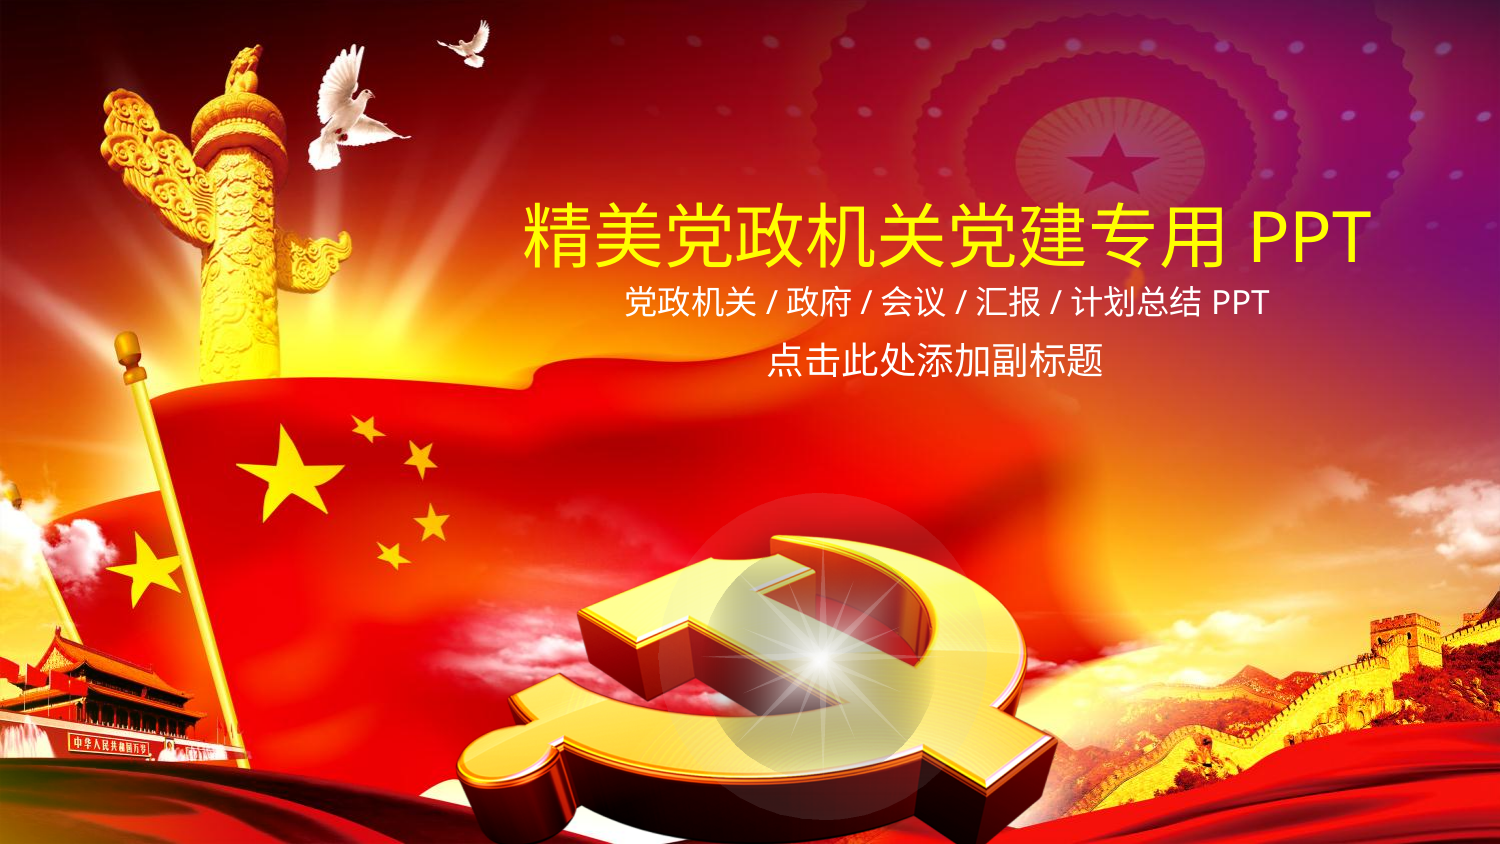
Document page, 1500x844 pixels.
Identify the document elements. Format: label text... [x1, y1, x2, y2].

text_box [658, 492, 987, 821]
picture [0, 0, 1500, 844]
text_box 精美党政机关党建专用PPT [507, 184, 1387, 285]
text_box 党政机关/政府/会议/汇报/计划总结PPT [610, 285, 1285, 329]
text_box 点击此处添加副标题 [751, 329, 1120, 390]
